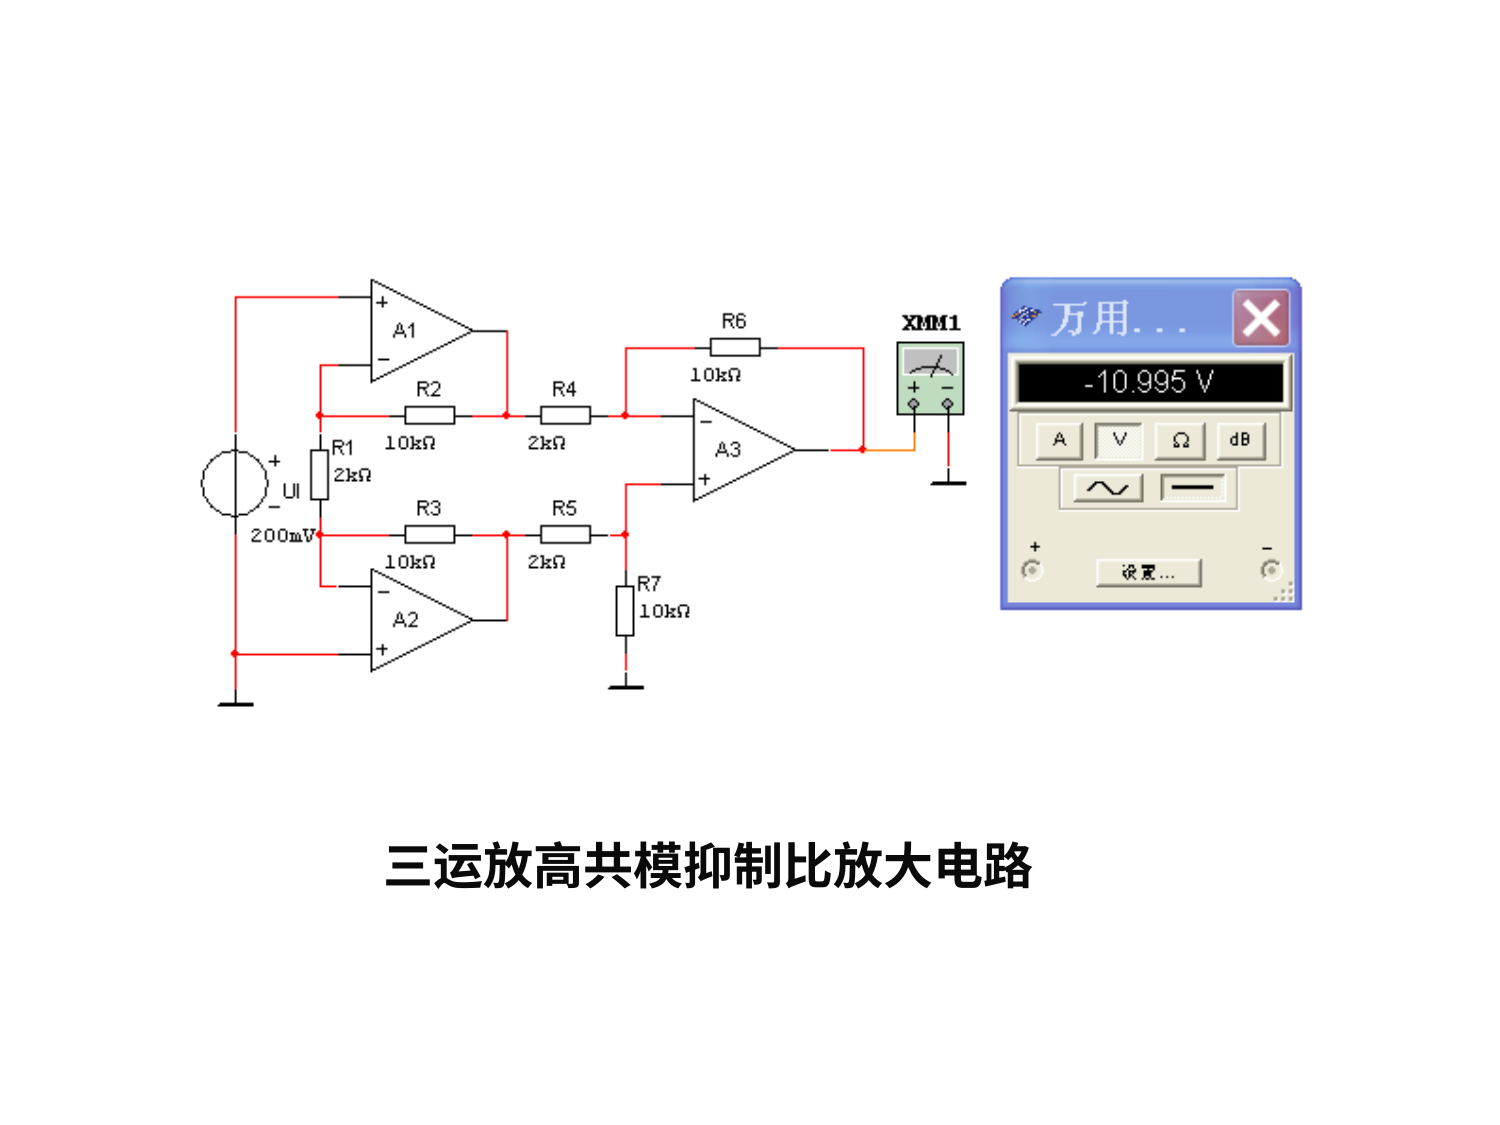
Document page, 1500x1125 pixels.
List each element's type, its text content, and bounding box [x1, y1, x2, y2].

picture [138, 221, 1343, 758]
list 三运放高共模抑制比放大电路 [367, 833, 1095, 905]
